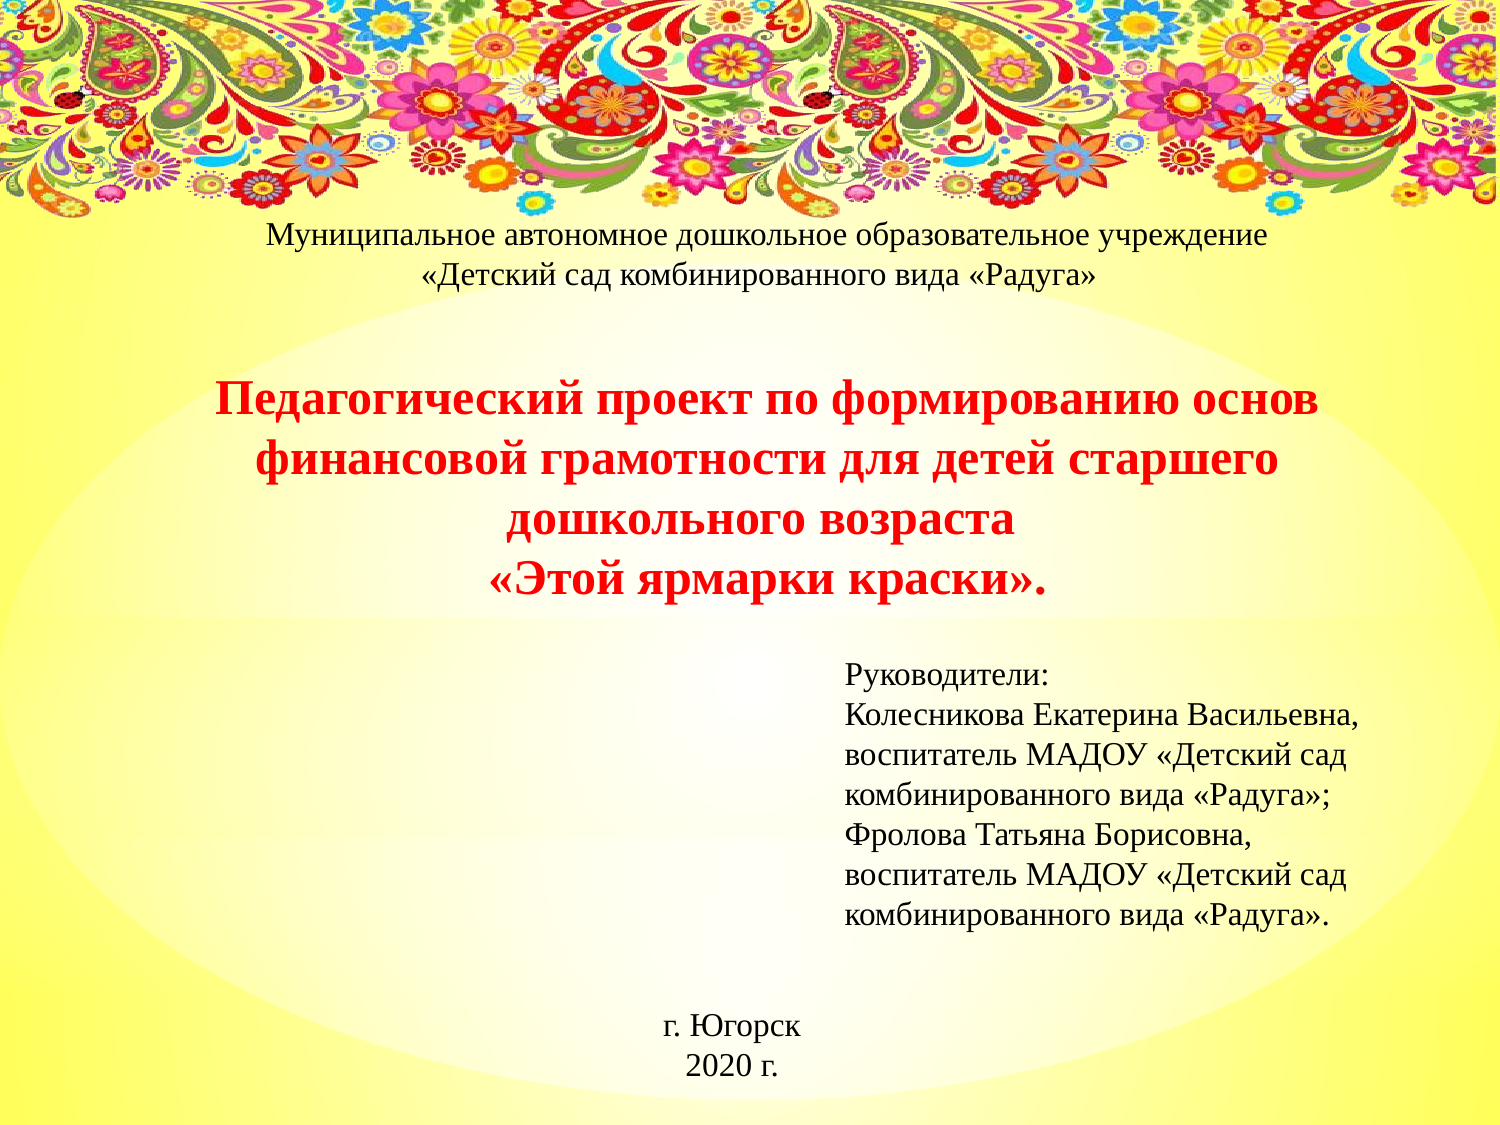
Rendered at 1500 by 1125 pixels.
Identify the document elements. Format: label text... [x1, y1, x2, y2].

picture [0, 0, 1500, 221]
text_box Педагогический проект по формированию основ финансовой грамотности для детей старшего дошкольного возраста «Этой ярмарки краски». [117, 357, 1418, 613]
text_box Руководители: Колесникова Екатерина Васильевна, воспитатель МАДОУ «Детский сад комбинированного вида «Радуга»; Фролова Татьяна Борисовна, воспитатель МАДОУ «Детский сад комбинированного вида «Радуга». [829, 645, 1418, 940]
text_box Муниципальное автономное дошкольное образовательное учреждение «Детский сад комбинированного вида «Радуга» [194, 228, 1341, 340]
text_box г. Югорск 2020 г. [478, 995, 987, 1091]
